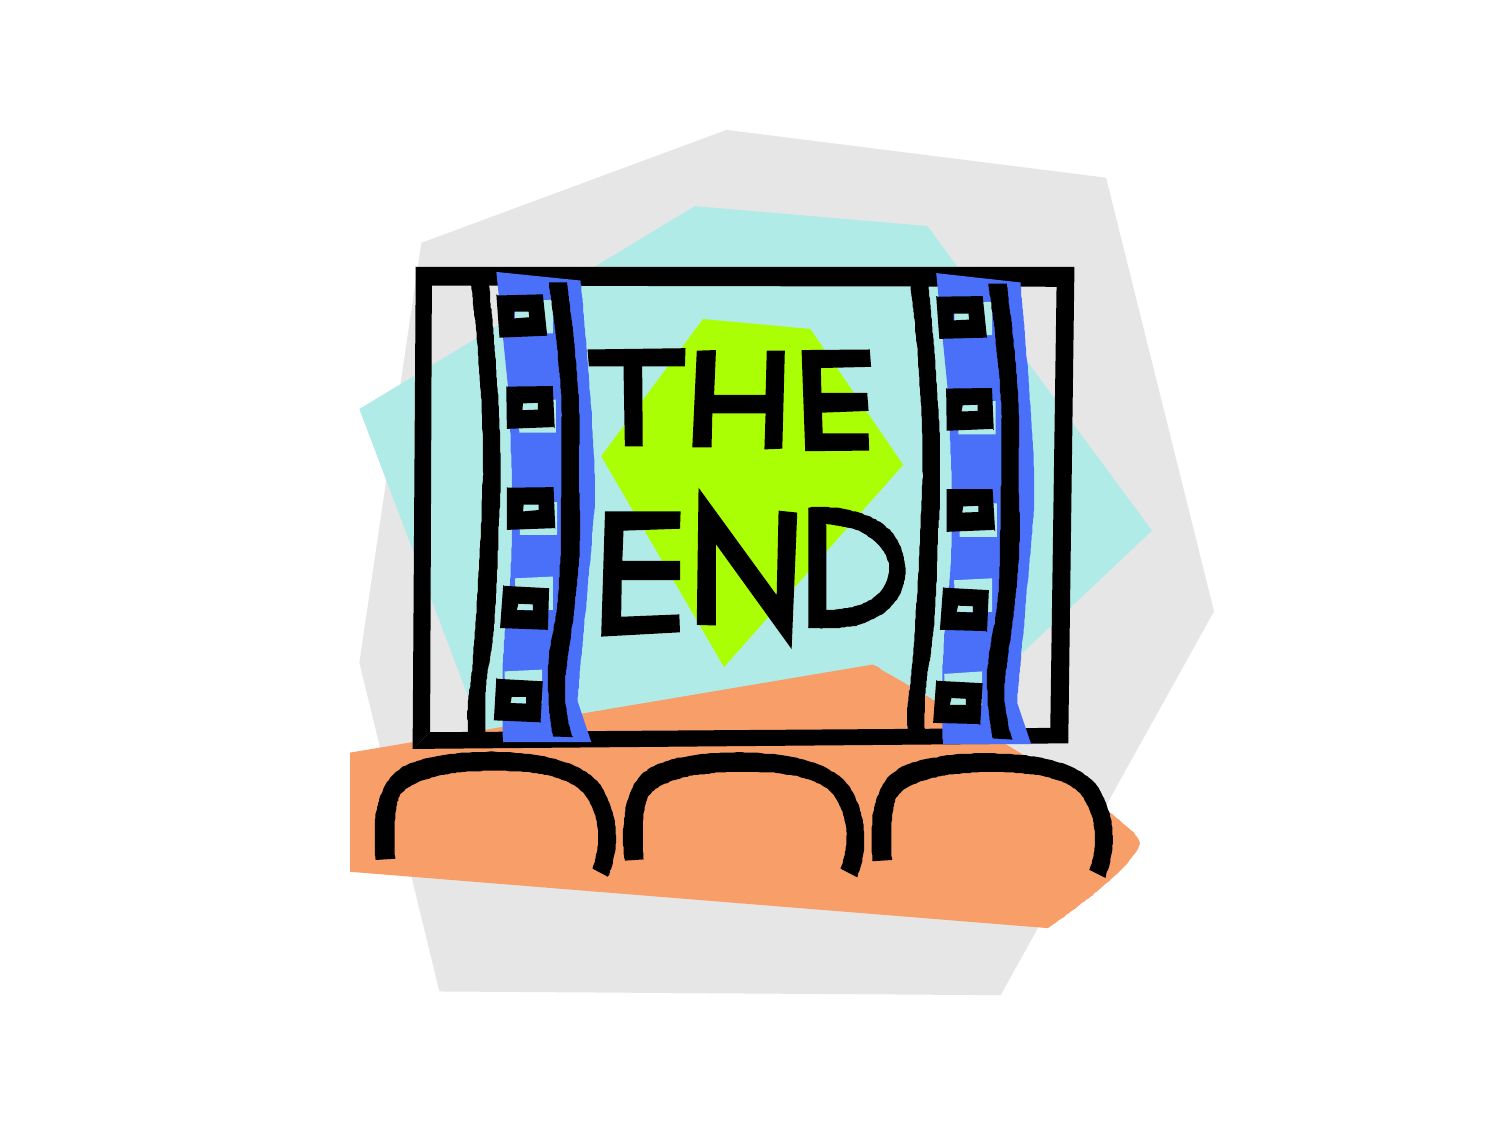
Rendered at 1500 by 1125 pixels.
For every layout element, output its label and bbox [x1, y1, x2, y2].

picture [349, 117, 1227, 1008]
